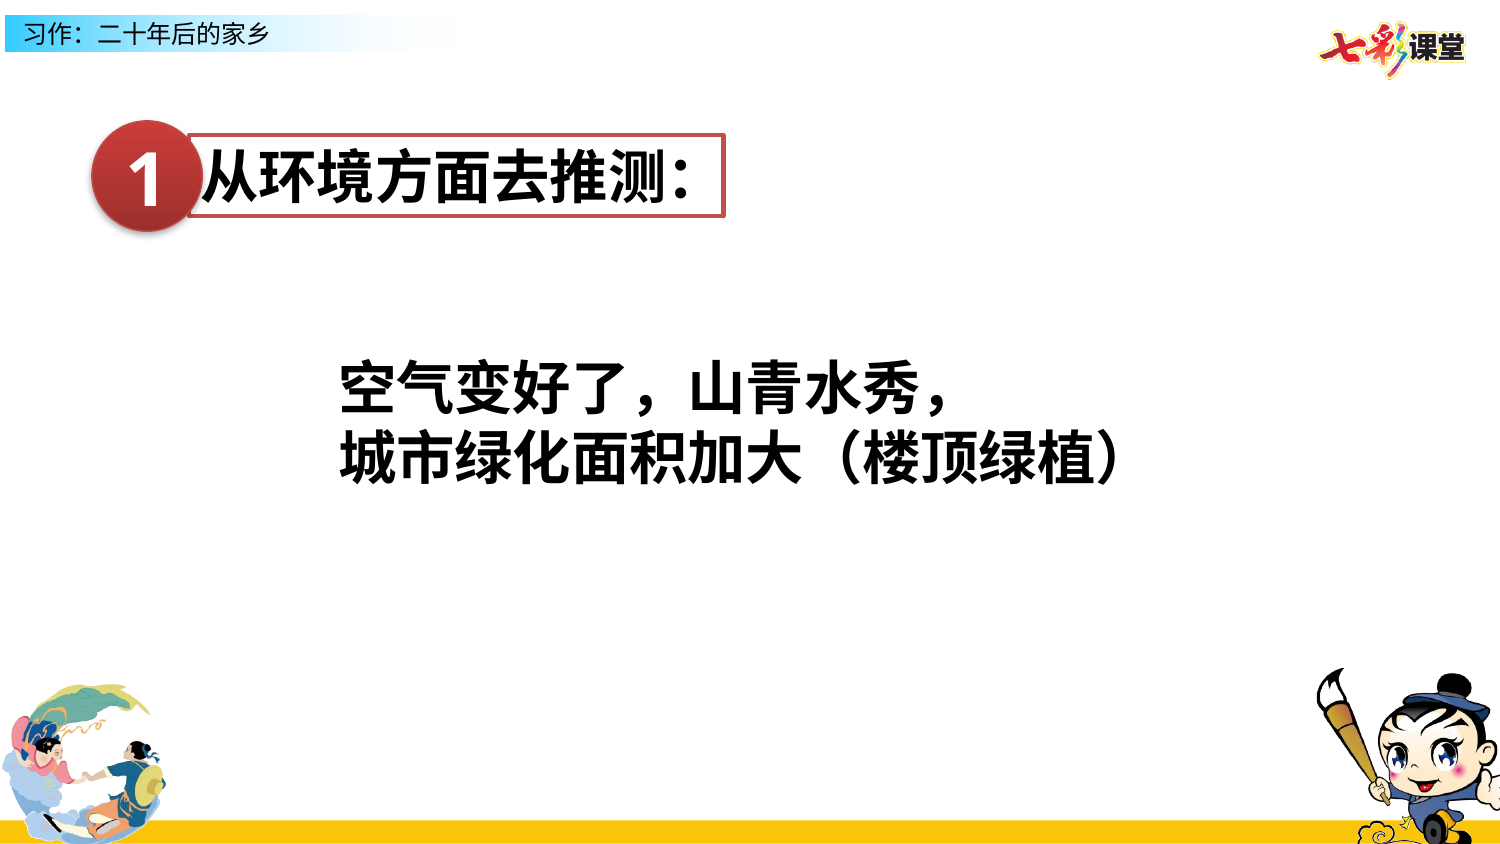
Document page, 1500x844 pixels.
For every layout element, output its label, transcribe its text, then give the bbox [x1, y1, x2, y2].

picture [1316, 668, 1500, 844]
text_box 空气变好了，山青水秀， 城市绿化面积加大（楼顶绿植） [326, 345, 1199, 497]
text_box 1 [91, 120, 204, 232]
picture [1316, 20, 1468, 80]
text_box 从环境方面去推测： [187, 133, 726, 218]
picture [0, 667, 187, 844]
